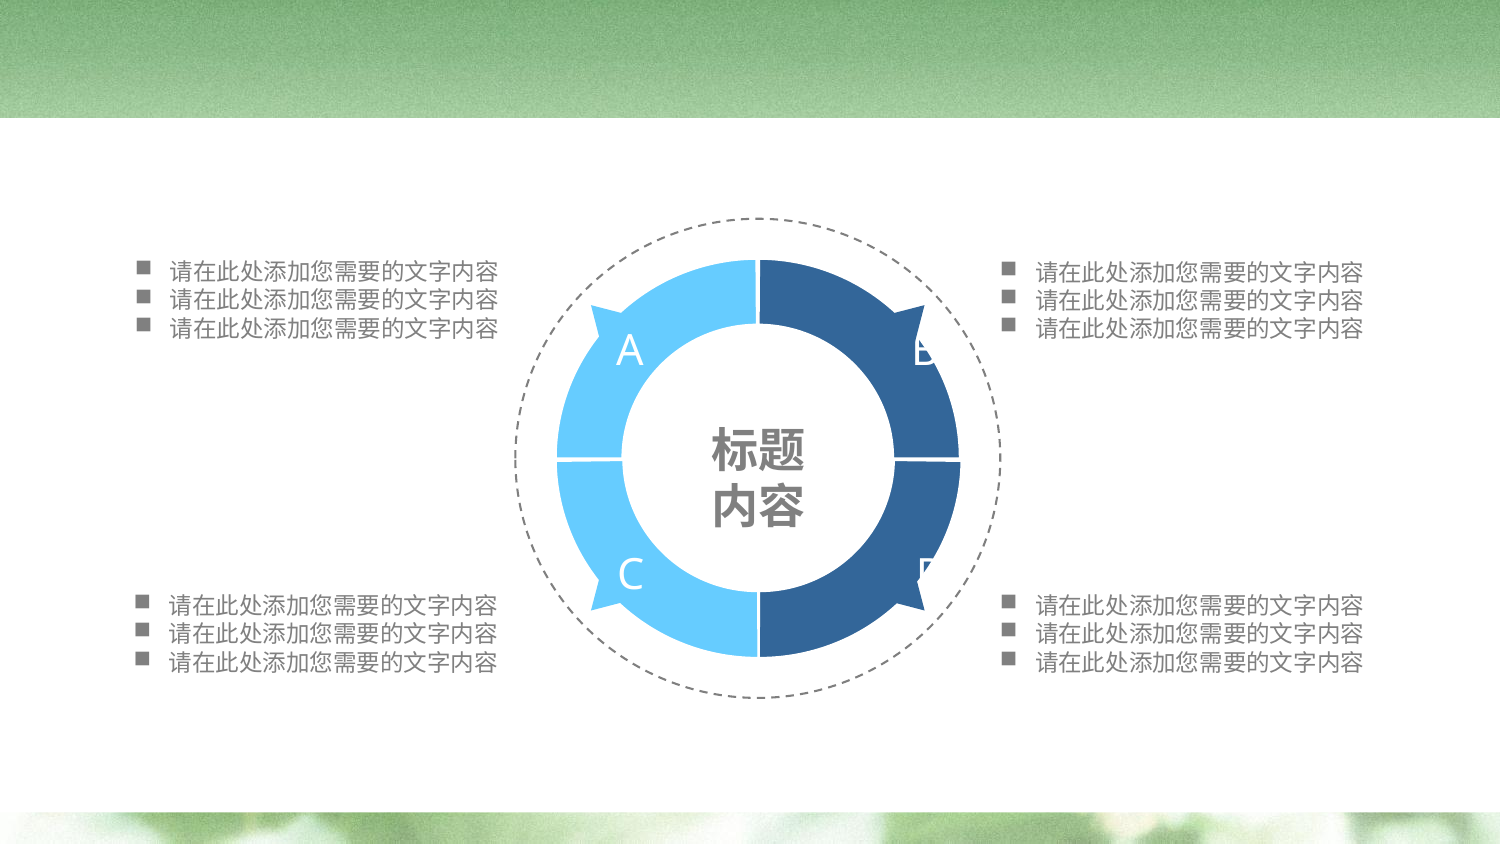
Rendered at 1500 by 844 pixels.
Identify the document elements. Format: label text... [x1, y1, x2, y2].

text_box [515, 218, 1001, 698]
text_box 请在此处添加您需要的文字内容 请在此处添加您需要的文字内容 请在此处添加您需要的文字内容 [49, 585, 509, 682]
text_box 请在此处添加您需要的文字内容 请在此处添加您需要的文字内容 请在此处添加您需要的文字内容 [916, 585, 1376, 682]
text_box 请在此处添加您需要的文字内容 请在此处添加您需要的文字内容 请在此处添加您需要的文字内容 [51, 251, 510, 348]
text_box 标题 内容 [637, 414, 879, 539]
text_box 请在此处添加您需要的文字内容 请在此处添加您需要的文字内容 请在此处添加您需要的文字内容 [916, 252, 1376, 348]
picture [0, 0, 1500, 118]
picture [0, 813, 1500, 844]
